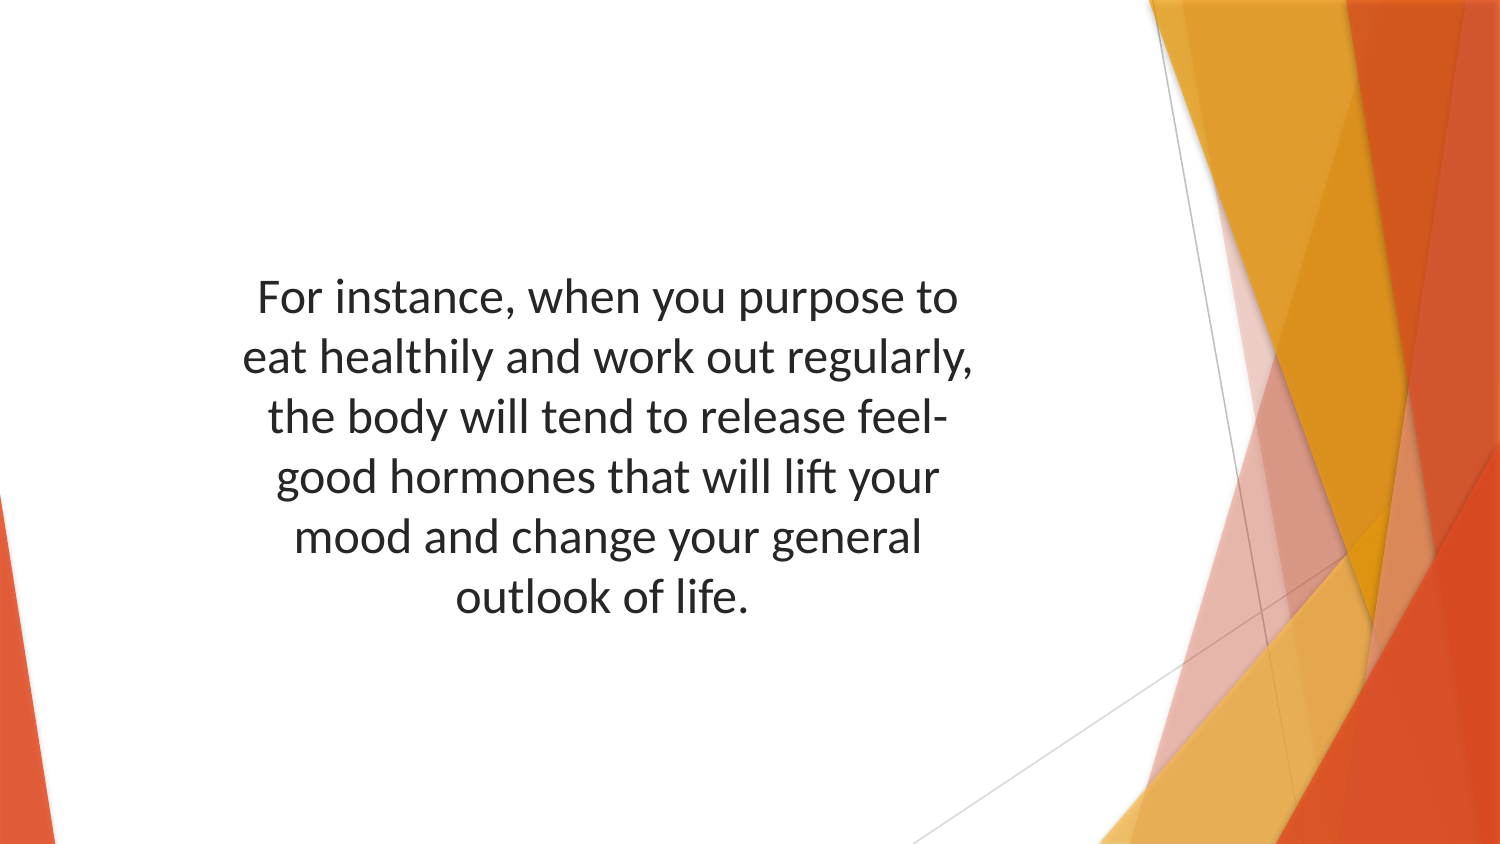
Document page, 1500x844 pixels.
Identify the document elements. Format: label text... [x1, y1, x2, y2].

list For instance, when you purpose to eat healthily and work out regularly, the body will tend to release feel-good hormones that will lift your mood and change your general outlook of life. [206, 256, 1010, 599]
